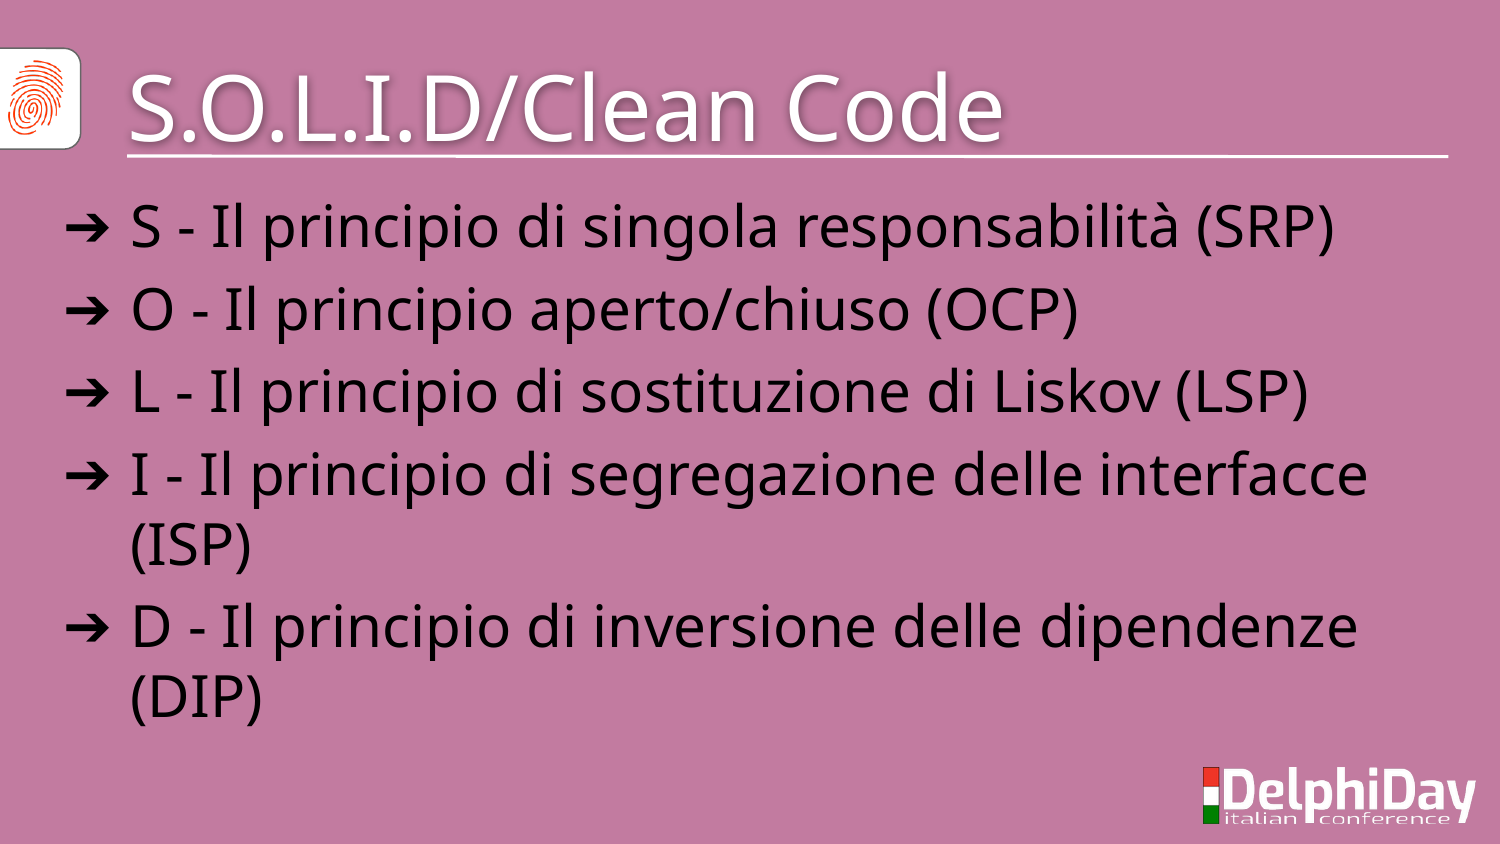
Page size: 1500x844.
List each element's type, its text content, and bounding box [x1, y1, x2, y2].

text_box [0, 47, 81, 150]
title S.O.L.I.D/Clean Code [112, 33, 1463, 175]
picture [1203, 767, 1476, 824]
list S - Il principio di singola responsabilità (SRP) O - Il principio aperto/chiuso (OCP) L - Il principio di sostituzione di Liskov (LSP) I - Il principio di segregazione delle interfacce (ISP) D - Il principio di inversione delle dipendenze (DIP) [40, 174, 1464, 808]
